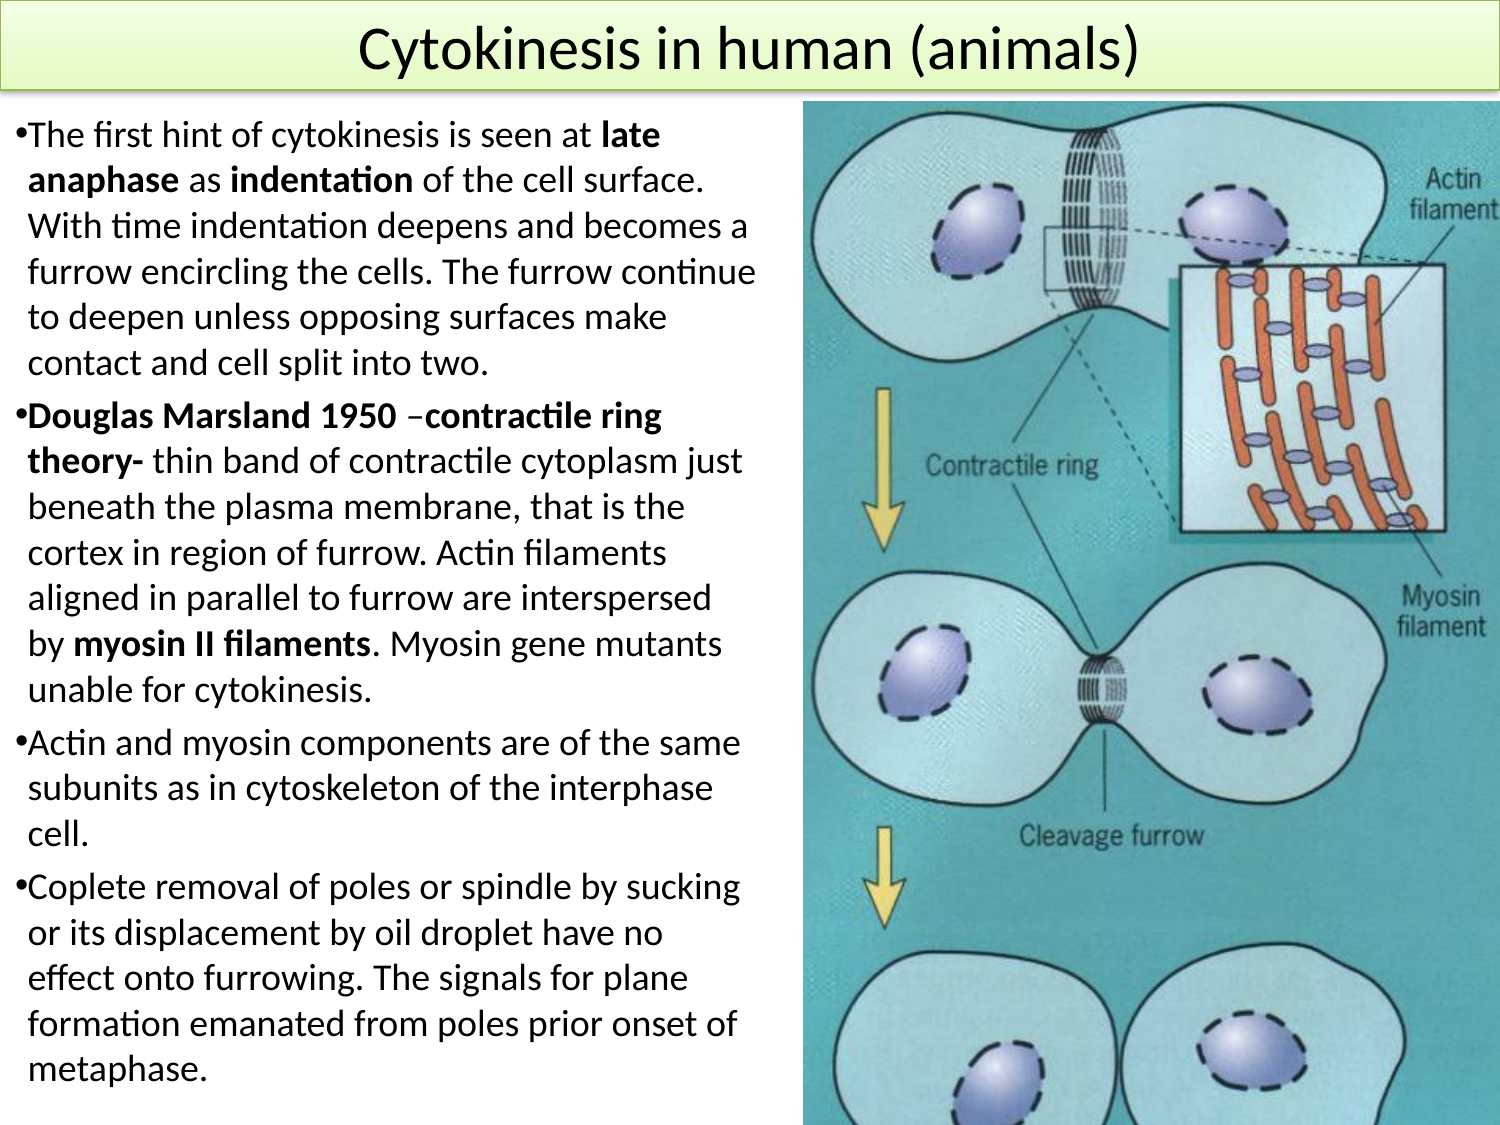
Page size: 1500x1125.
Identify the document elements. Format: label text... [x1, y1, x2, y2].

picture [802, 101, 1500, 1125]
list The first hint of cytokinesis is seen at late anaphase as indentation of the cell surface. With time indentation deepens and becomes a furrow encircling the cells. The furrow continue to deepen unless opposing surfaces make contact and cell split into two. Douglas Marsland 1950 –contractile ring theory- thin band of contractile cytoplasm just beneath the plasma membrane, that is the cortex in region of furrow. Actin filaments aligned in parallel to furrow are interspersed by myosin II filaments. Myosin gene mutants unable for cytokinesis. Actin and myosin components are of the same subunits as in cytoskeleton of the interphase cell. Coplete removal of poles or spindle by sucking or its displacement by oil droplet have no effect onto furrowing. The signals for plane formation emanated from poles prior onset of metaphase. [0, 101, 774, 1125]
title Cytokinesis in human (animals) [0, 0, 1500, 91]
